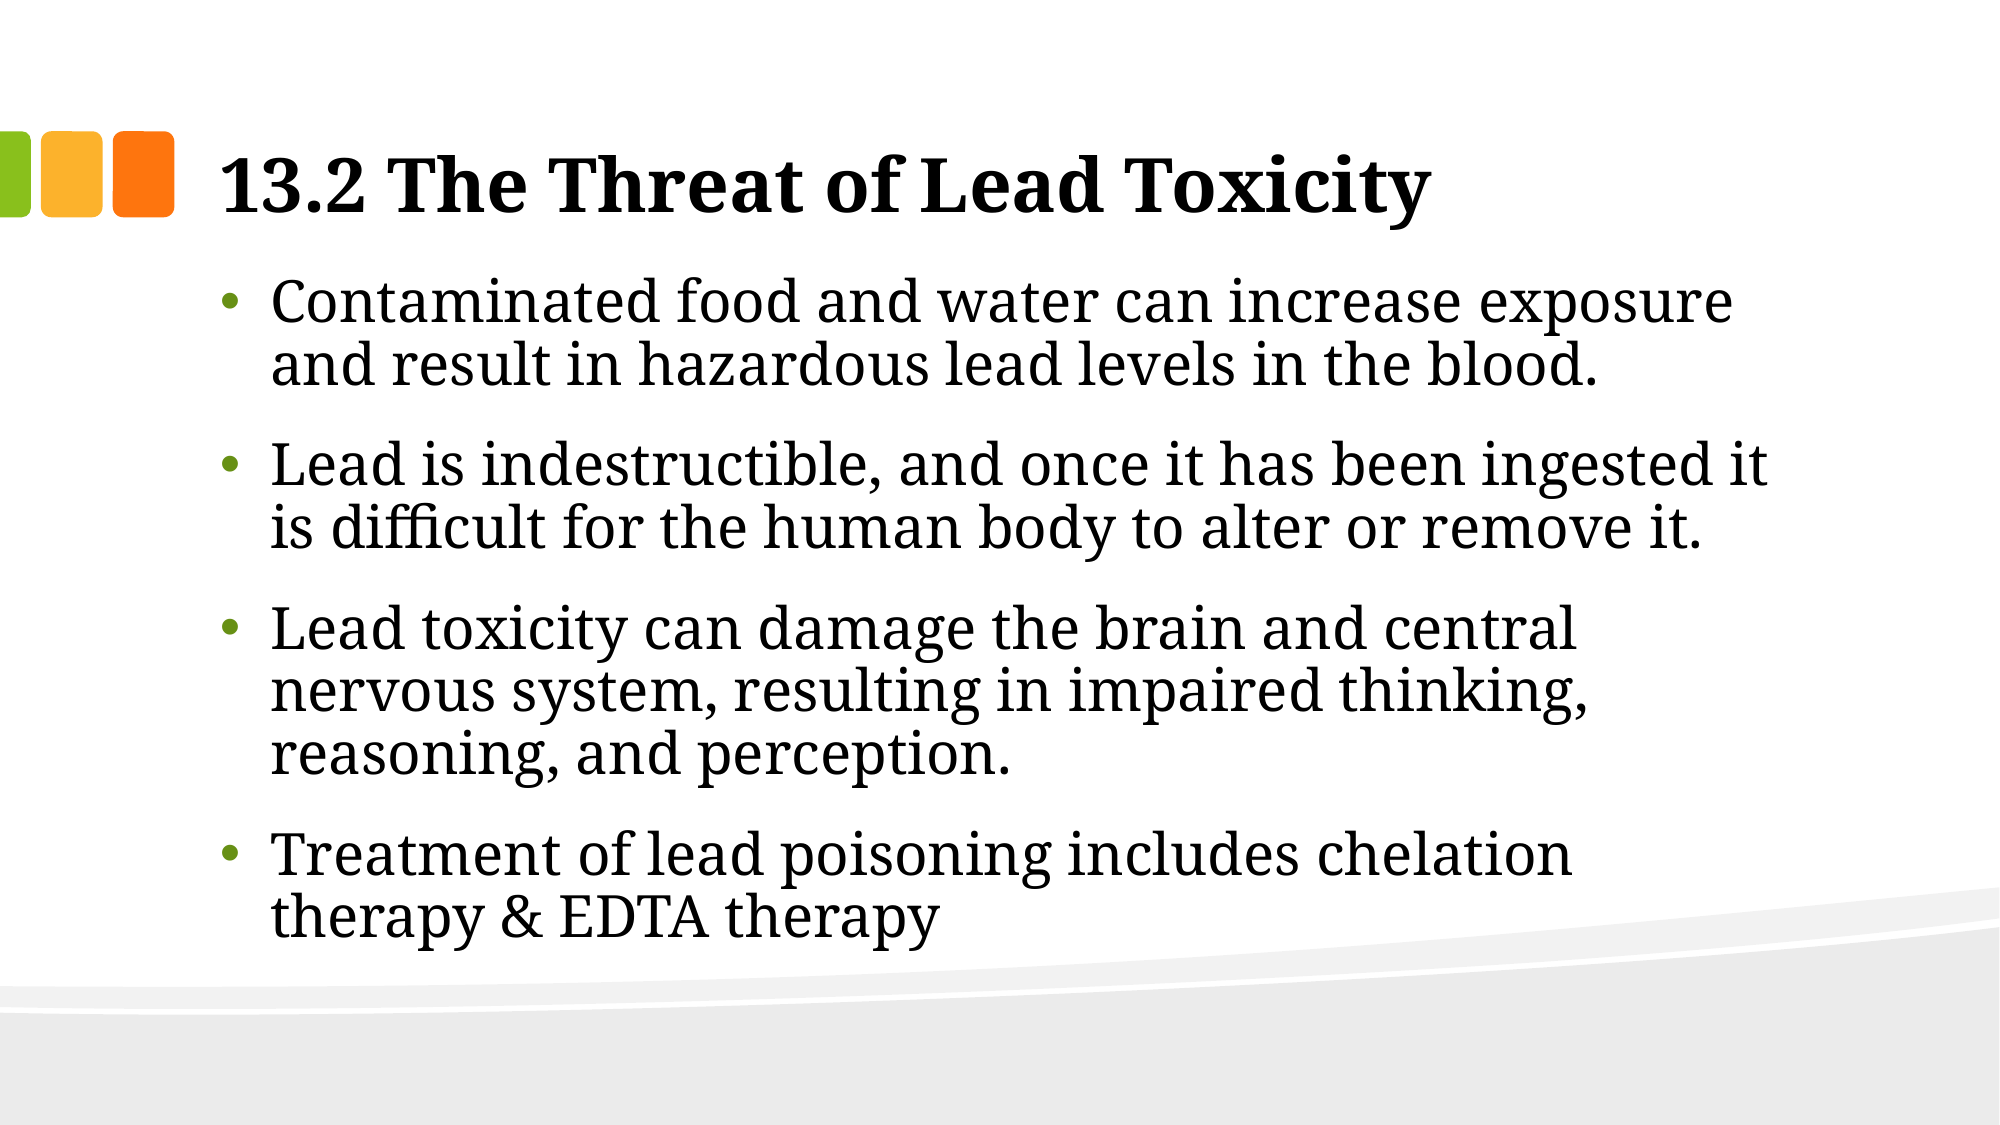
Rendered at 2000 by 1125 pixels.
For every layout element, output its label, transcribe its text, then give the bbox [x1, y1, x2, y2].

title 13.2 The Threat of Lead Toxicity [199, 24, 1800, 238]
list Contaminated food and water can increase exposure and result in hazardous lead levels in the blood. Lead is indestructible, and once it has been ingested it is difficult for the human body to alter or remove it. Lead toxicity can damage the brain and central nervous system, resulting in impaired thinking, reasoning, and perception. Treatment of lead poisoning includes chelation therapy & EDTA therapy [199, 262, 1800, 1013]
